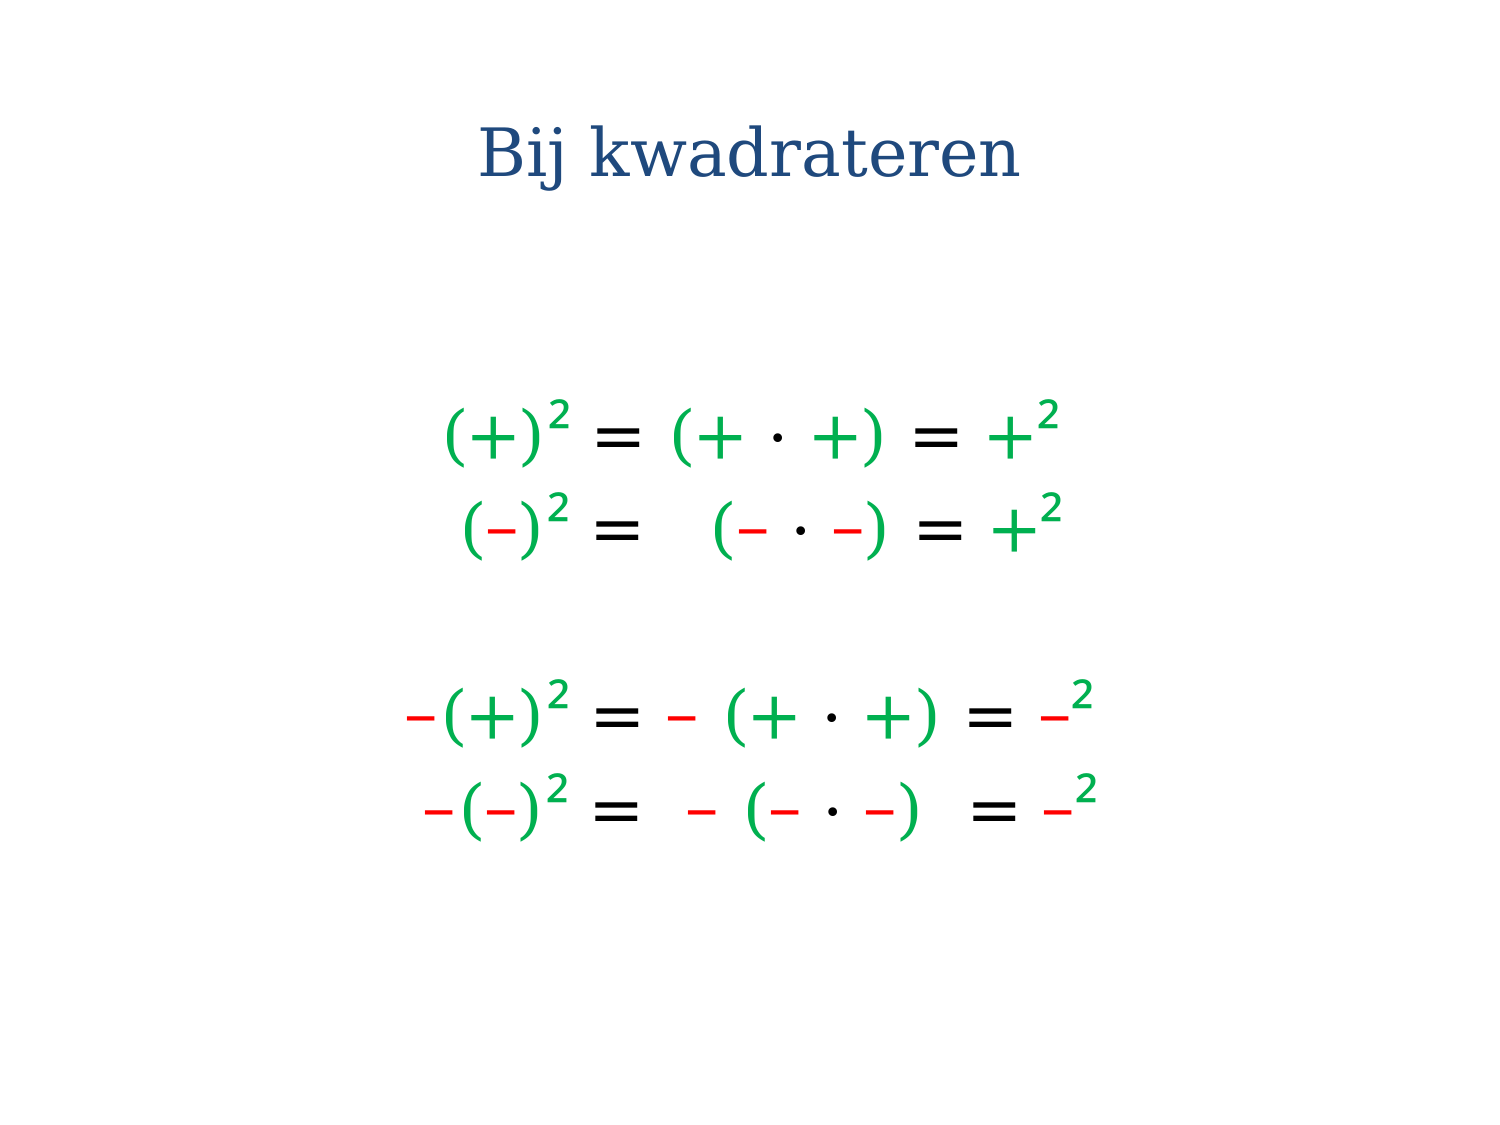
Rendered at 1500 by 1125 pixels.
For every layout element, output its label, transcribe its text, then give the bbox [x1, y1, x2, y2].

list Bij kwadrateren (+)² = (+ · +) = +² (–)² = (– · –) = +² –(+)² = – (+ · +) = –² –(–)² = – (– · –) = –² [75, 101, 1425, 1047]
